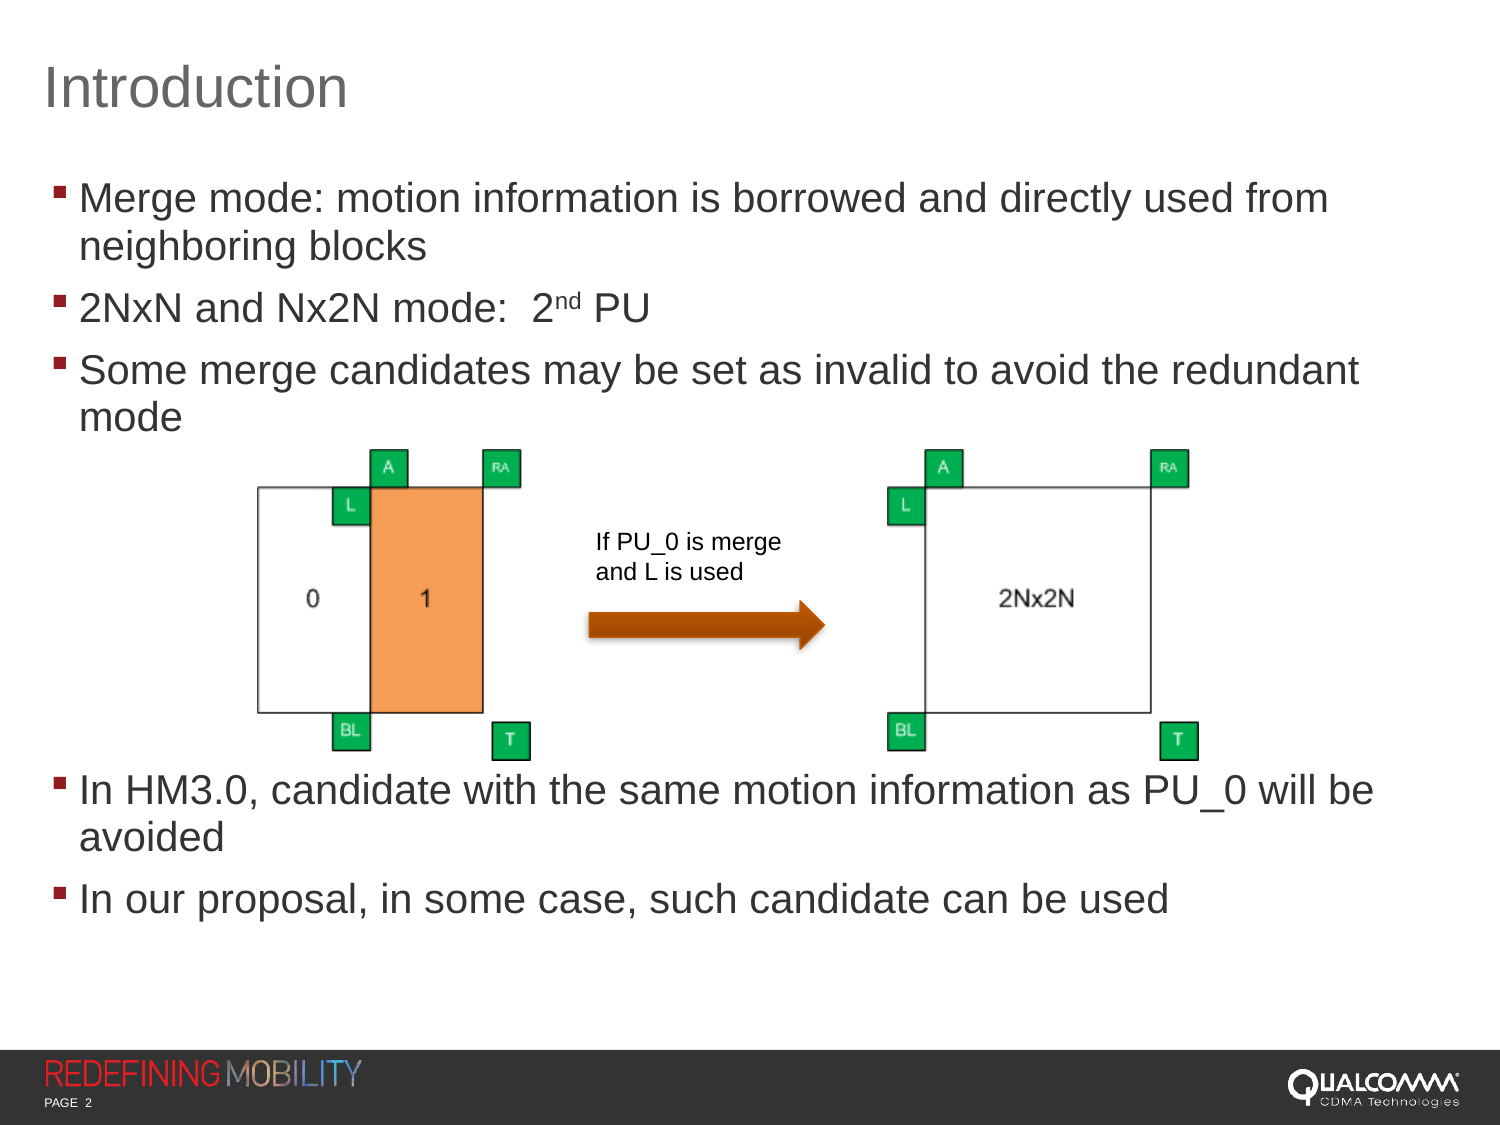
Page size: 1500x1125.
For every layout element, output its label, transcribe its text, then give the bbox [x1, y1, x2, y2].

title Introduction [28, 44, 1462, 138]
picture [887, 449, 1199, 762]
text_box If PU_0 is merge and L is used [580, 518, 825, 593]
list Merge mode: motion information is borrowed and directly used from neighboring blocks 2NxN and Nx2N mode: 2nd PU Some merge candidates may be set as invalid to avoid the redundant mode In HM3.0, candidate with the same motion information as PU_0 will be avoided In our proposal, in some case, such candidate can be used [35, 166, 1465, 1019]
text_box [588, 600, 825, 650]
picture [30, 1048, 372, 1099]
picture [1278, 1058, 1478, 1114]
picture [256, 449, 531, 762]
